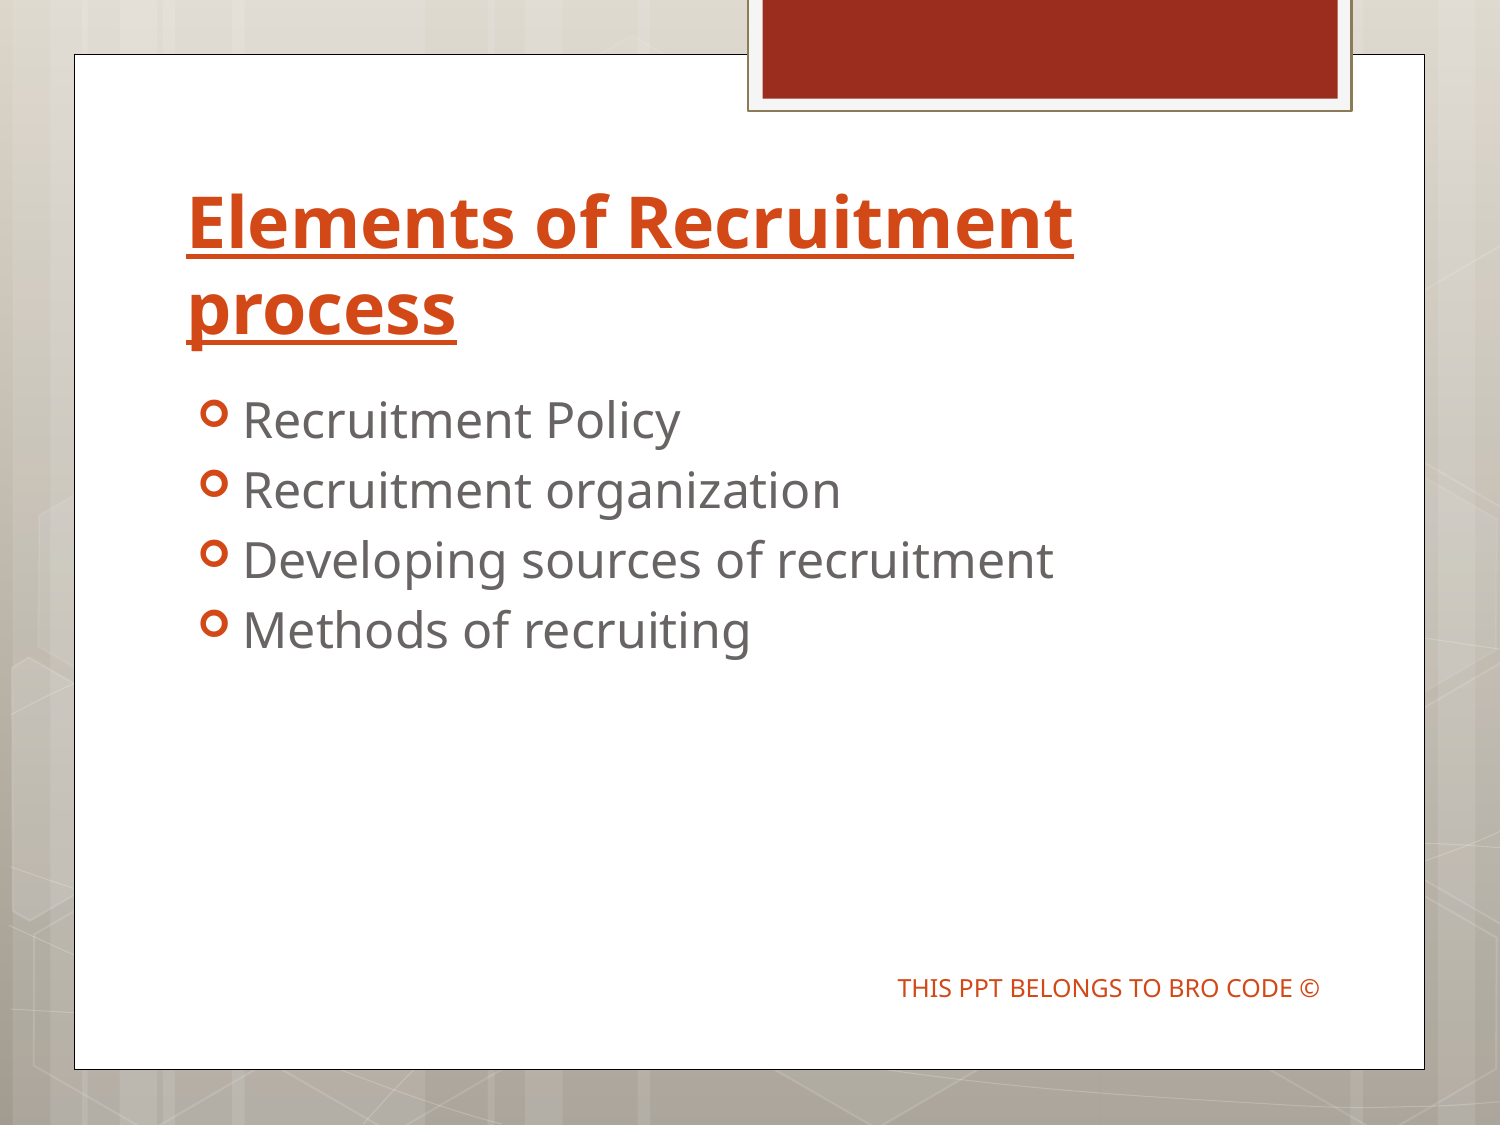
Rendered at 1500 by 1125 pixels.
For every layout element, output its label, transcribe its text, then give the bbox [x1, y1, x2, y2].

footer THIS PPT BELONGS TO BRO CODE © [761, 960, 1336, 1020]
list Recruitment Policy Recruitment organization Developing sources of recruitment Methods of recruiting [171, 381, 1283, 957]
title Elements of Recruitment process [171, 168, 1324, 357]
